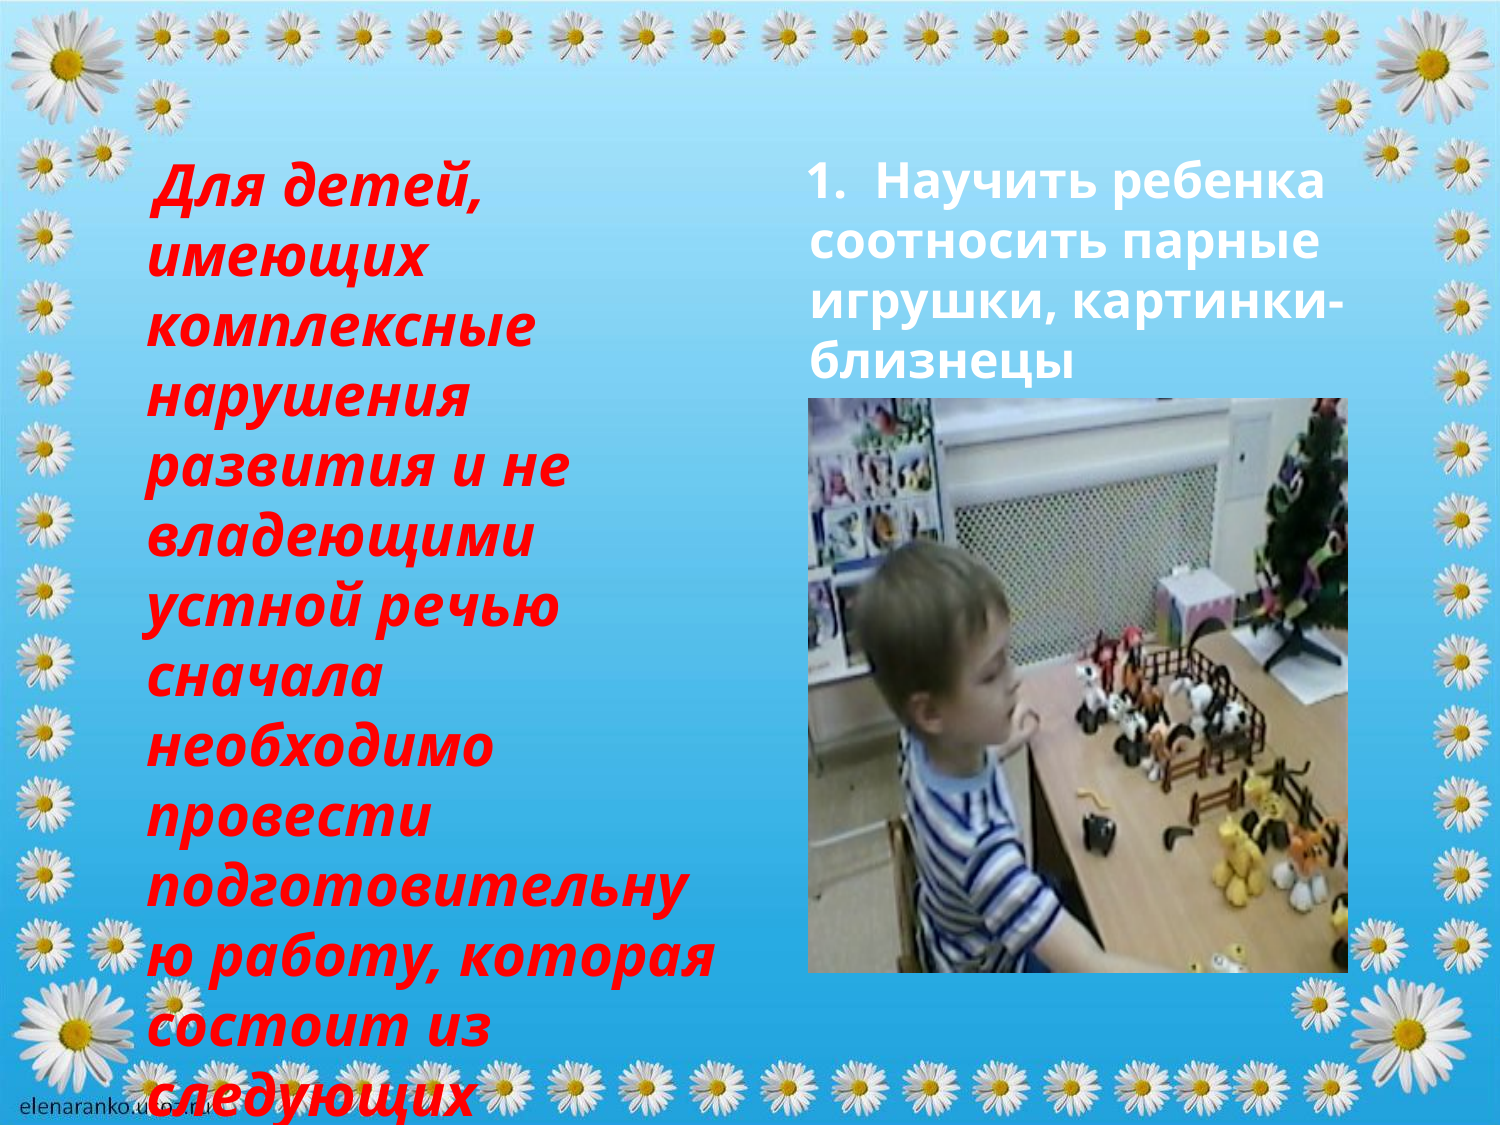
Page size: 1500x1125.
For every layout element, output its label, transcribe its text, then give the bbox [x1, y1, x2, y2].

list 1. Научить ребенка соотносить парные игрушки, картинки-близнецы [738, 140, 1442, 1005]
list Для детей, имеющих комплексные нарушения развития и не владеющими устной речью сначала необходимо провести подготовительную работу, которая состоит из следующих этапов: [75, 140, 738, 1005]
picture [0, 0, 1500, 1125]
